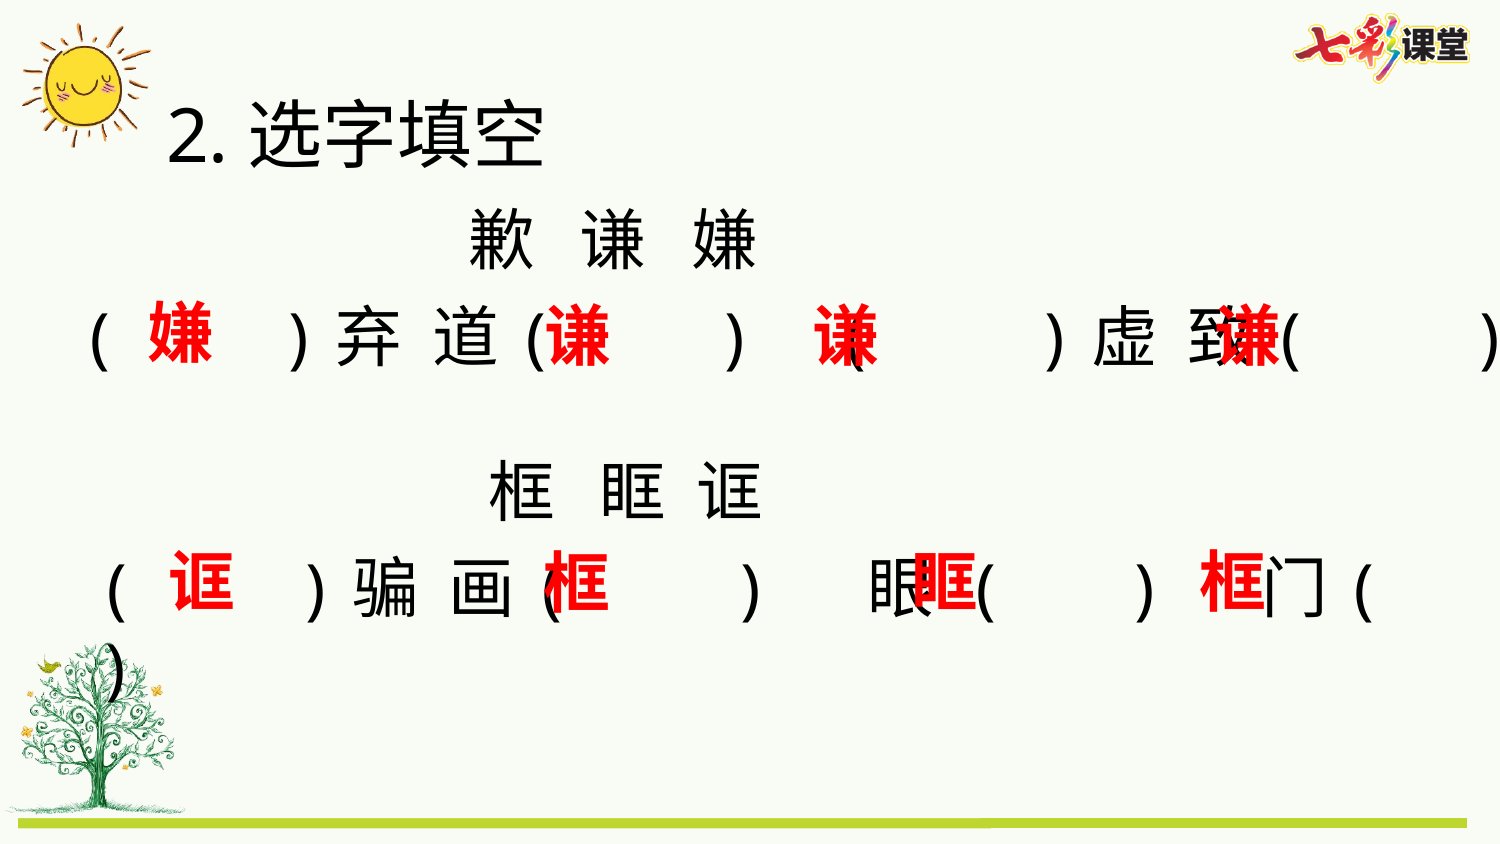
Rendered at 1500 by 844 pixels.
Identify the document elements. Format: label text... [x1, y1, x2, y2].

text_box 谦 [529, 285, 638, 381]
picture [0, 0, 173, 172]
text_box 诓 [153, 531, 337, 627]
text_box ( )骗 画( ) 眼 ( ) 门( ) [81, 538, 1500, 714]
text_box 框 [1185, 531, 1294, 627]
text_box 嫌 [132, 283, 241, 379]
text_box 2.选字填空 [151, 80, 562, 185]
text_box 框 眶 诓 [473, 442, 940, 538]
text_box ( )弃 道( ) ( )虚 致( ) [64, 287, 1500, 383]
text_box 歉 谦 嫌 [453, 190, 959, 285]
text_box 眶 [896, 531, 994, 627]
text_box 谦 [1199, 285, 1308, 381]
picture [0, 608, 1467, 844]
text_box 谦 [797, 285, 906, 381]
text_box 框 [529, 533, 622, 628]
picture [1291, 9, 1472, 87]
